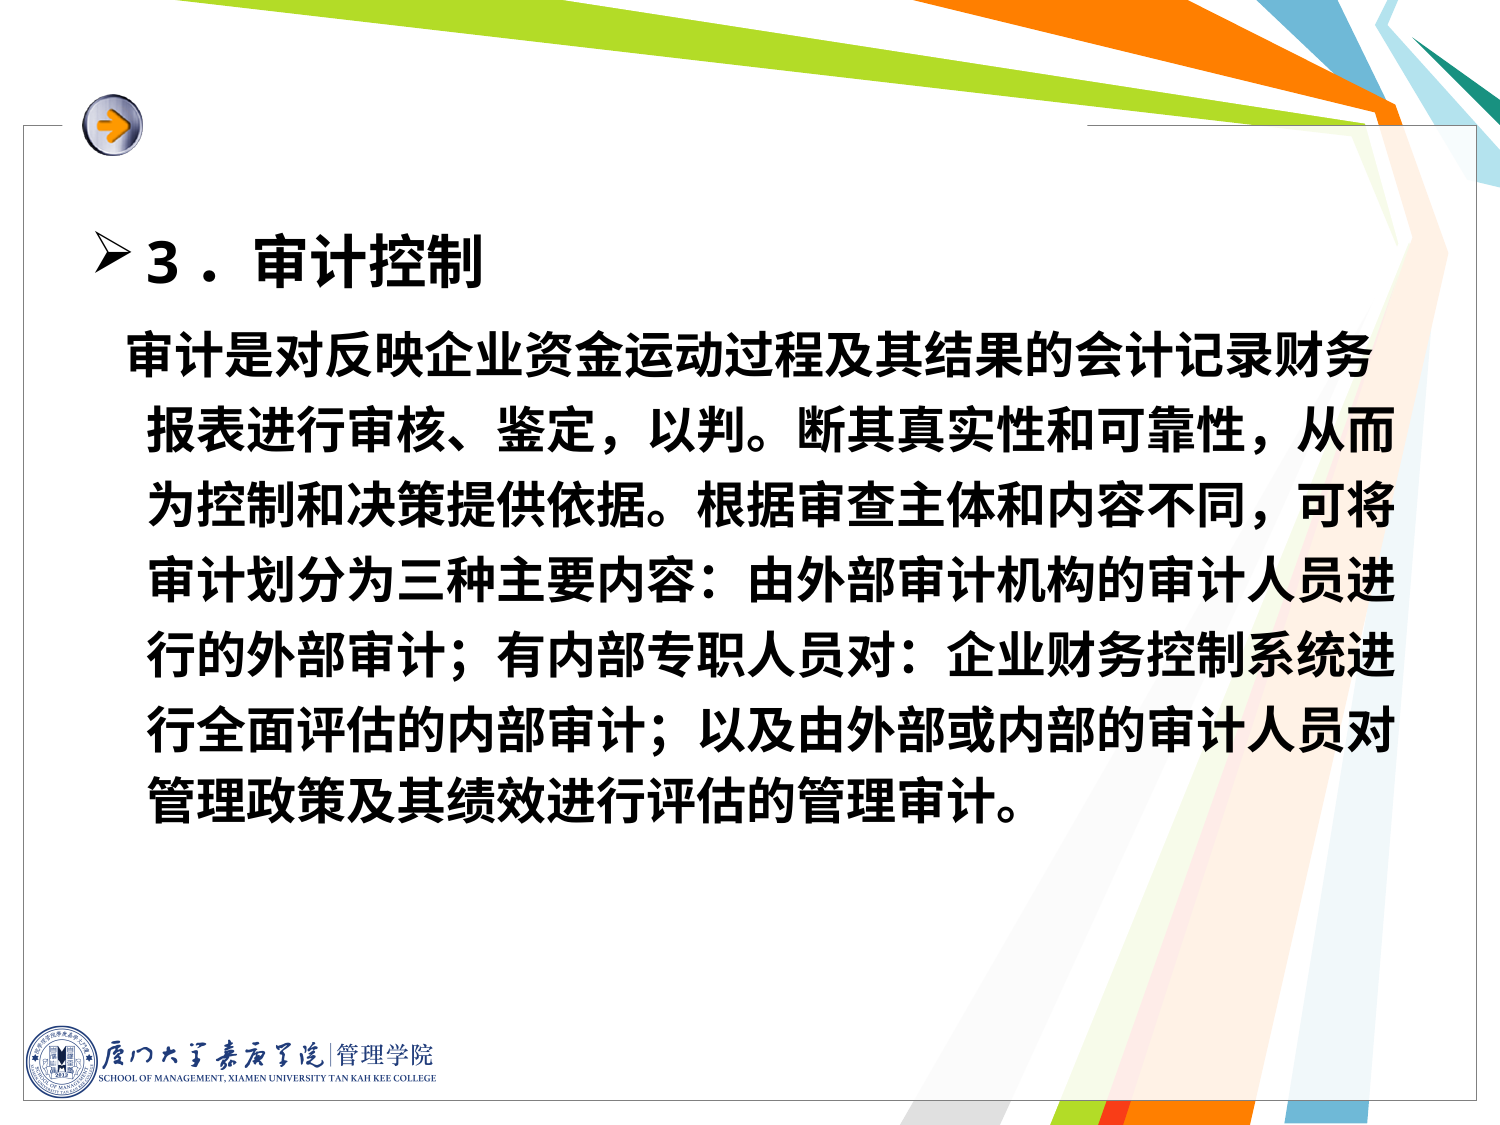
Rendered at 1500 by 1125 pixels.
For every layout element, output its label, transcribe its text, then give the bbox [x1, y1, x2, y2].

picture [82, 94, 143, 156]
picture [24, 1024, 438, 1100]
list 3．审计控制 审计是对反映企业资金运动过程及其结果的会计记录财务报表进行审核、鉴定，以判。断其真实性和可靠性，从而为控制和决策提供依据。根据审查主体和内容不同，可将审计划分为三种主要内容：由外部审计机构的审计人员进行的外部审计；有内部专职人员对：企业财务控制系统进行全面评估的内部审计；以及由外部或内部的审计人员对管理政策及其绩效进行评估的管理审计。 [75, 212, 1425, 1000]
